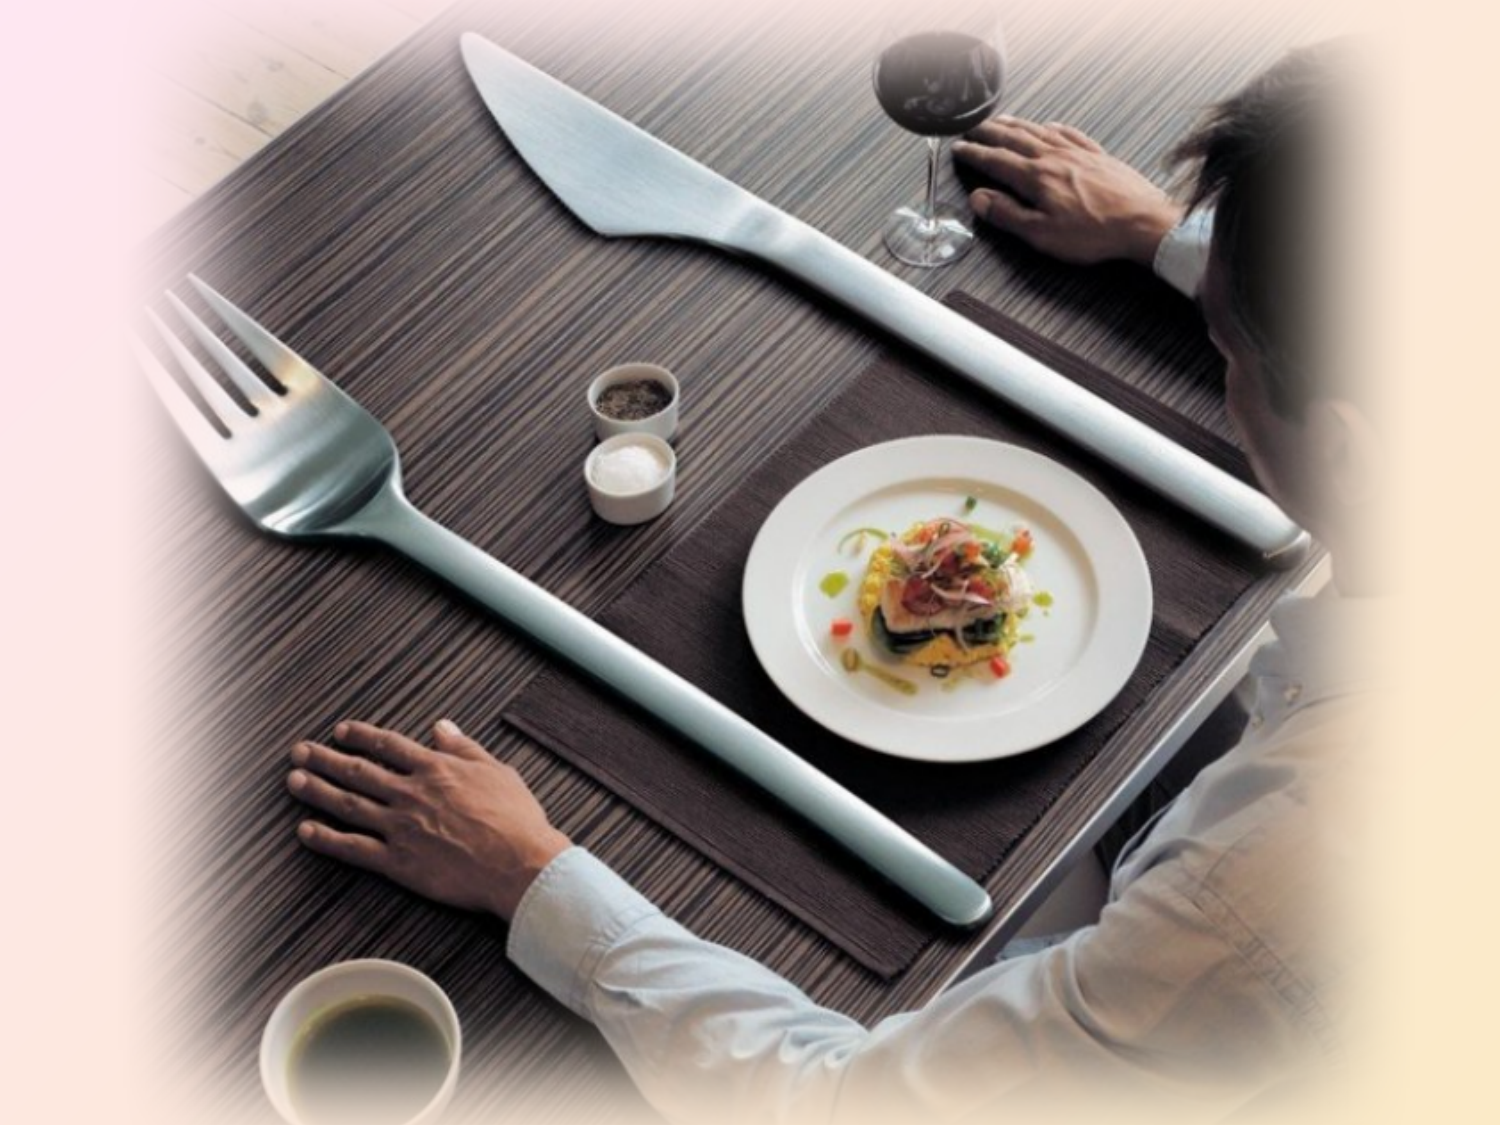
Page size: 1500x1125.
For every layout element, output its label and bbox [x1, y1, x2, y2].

picture [111, 0, 1422, 1125]
